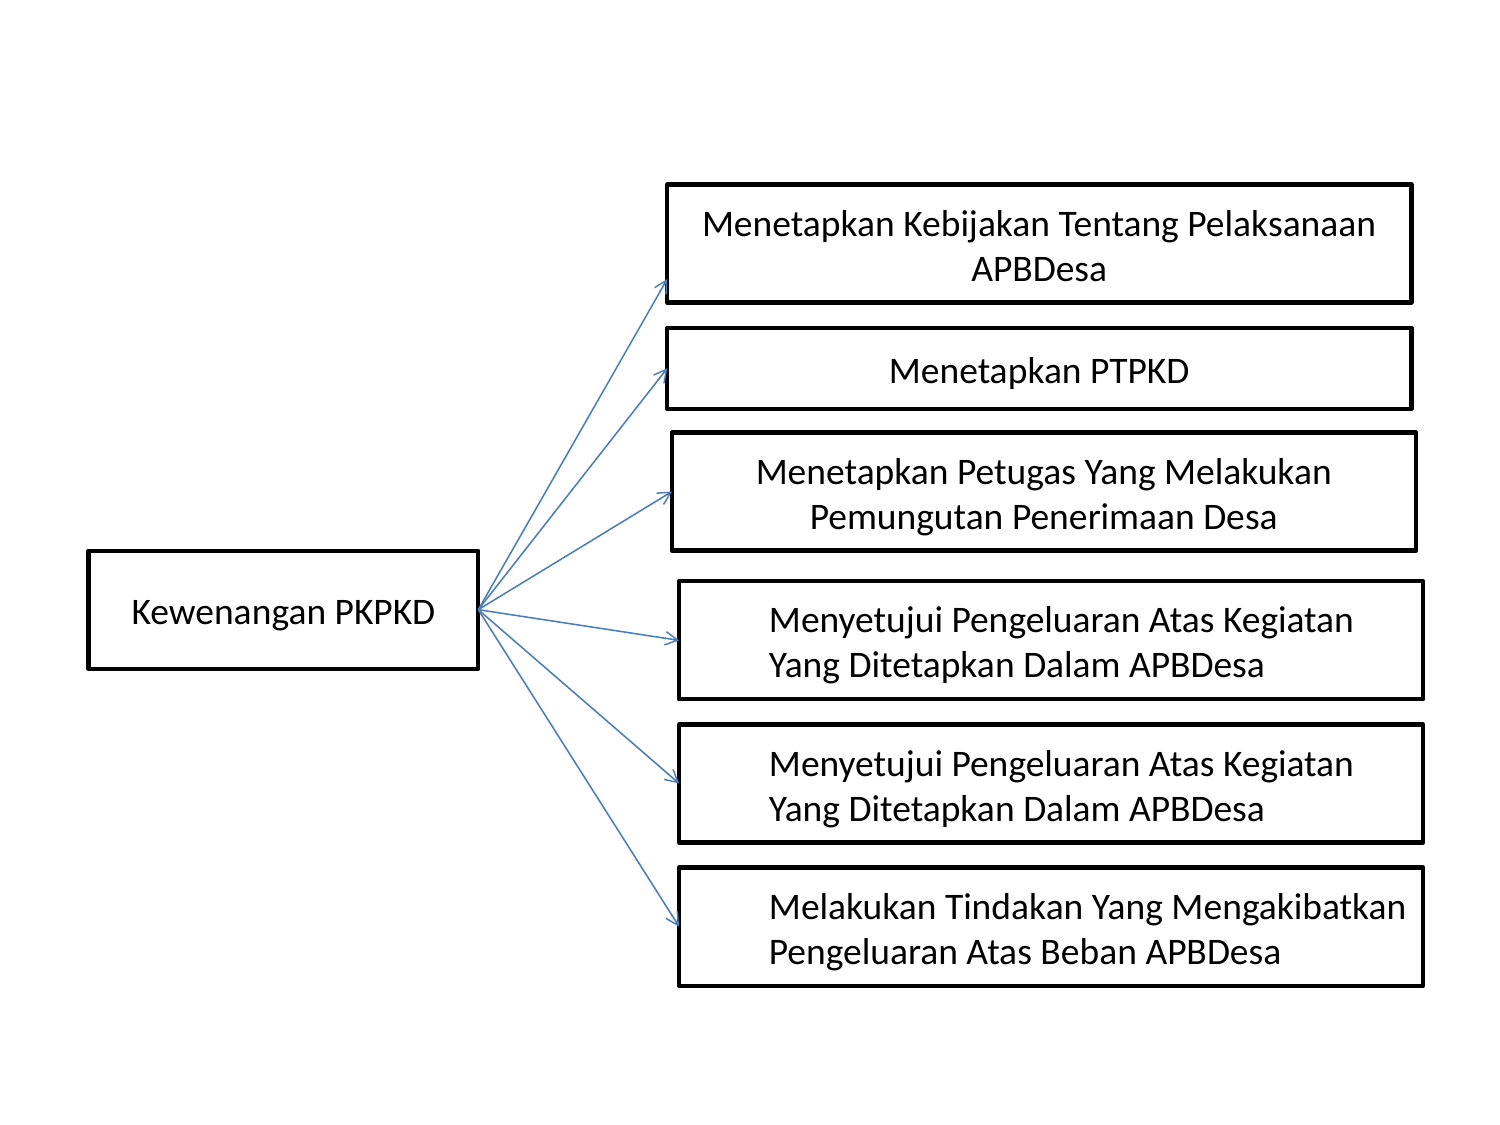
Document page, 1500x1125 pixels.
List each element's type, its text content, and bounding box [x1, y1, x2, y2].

text_box Menetapkan Petugas Yang Melakukan Pemungutan Penerimaan Desa [672, 430, 1418, 553]
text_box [477, 609, 680, 927]
text_box Menyetujui Pengeluaran Atas Kegiatan Yang Ditetapkan Dalam APBDesa [684, 722, 1425, 845]
text_box Menetapkan Kebijakan Tentang Pelaksanaan APBDesa [665, 182, 1414, 305]
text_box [477, 368, 668, 490]
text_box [477, 491, 673, 607]
text_box Melakukan Tindakan Yang Mengakibatkan Pengeluaran Atas Beban APBDesa [677, 865, 1425, 988]
text_box Menetapkan PTPKD [671, 326, 1414, 411]
text_box Menyetujui Pengeluaran Atas Kegiatan Yang Ditetapkan Dalam APBDesa [677, 579, 1425, 701]
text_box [477, 278, 668, 368]
text_box Kewenangan PKPKD [86, 549, 471, 671]
